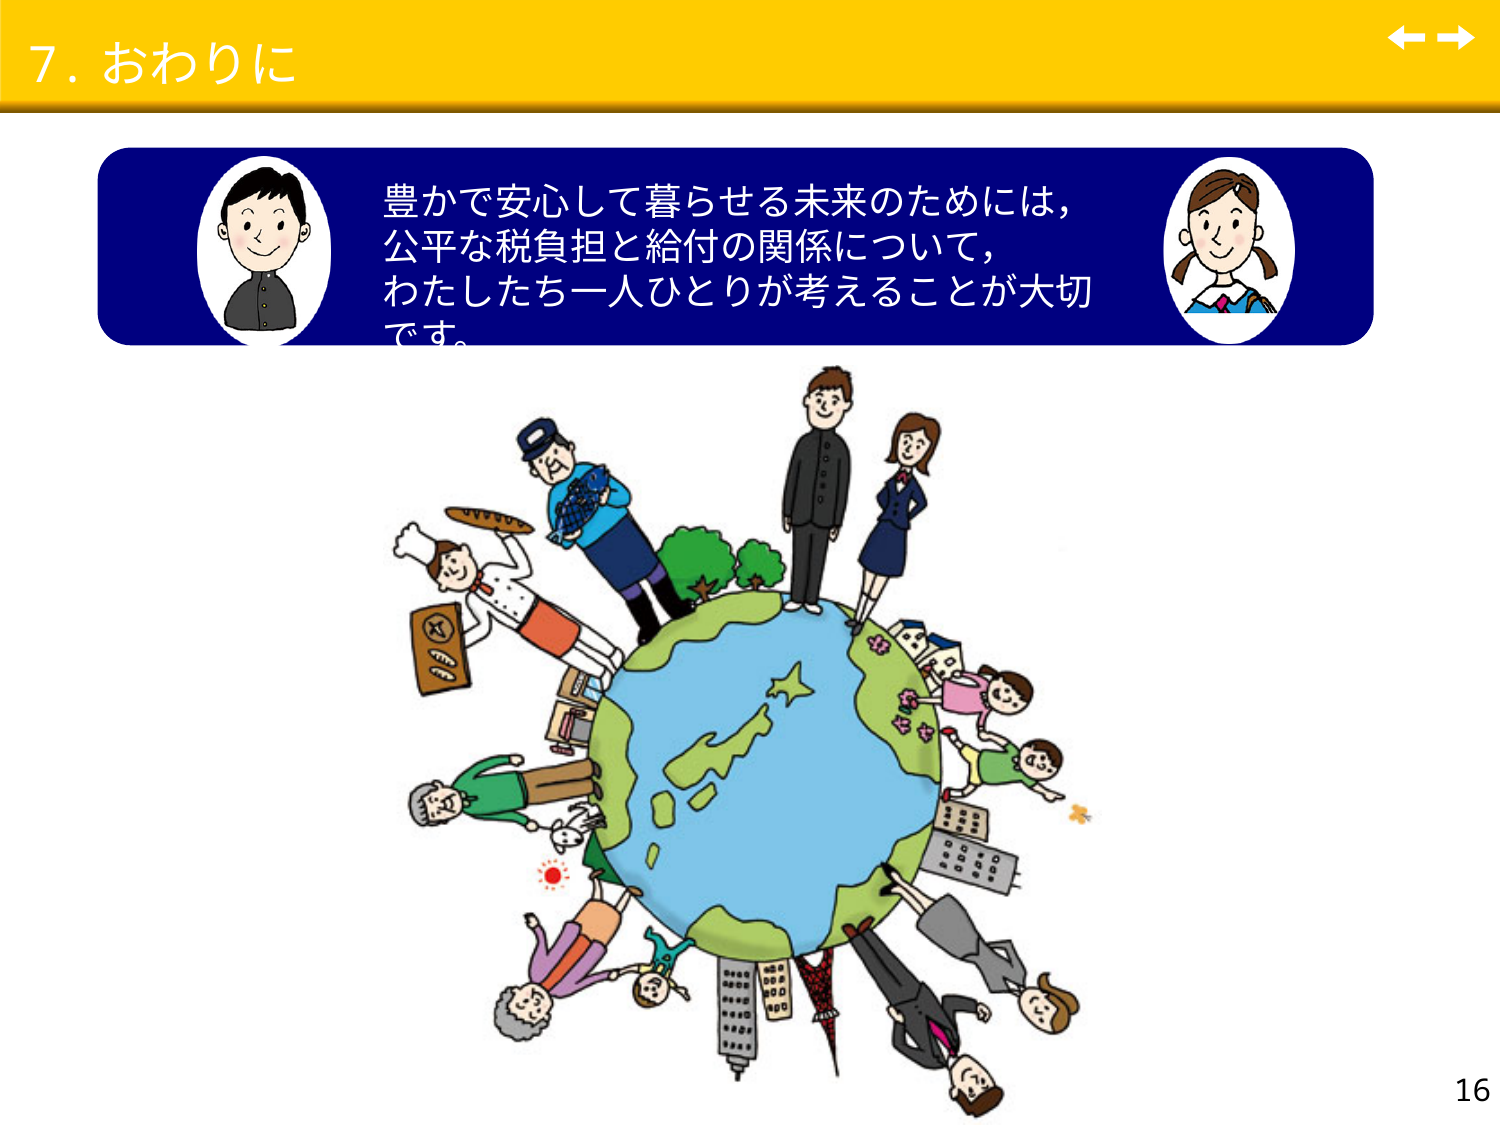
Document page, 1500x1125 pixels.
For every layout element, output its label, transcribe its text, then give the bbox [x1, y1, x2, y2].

picture [1160, 154, 1296, 346]
text_box [97, 147, 1374, 346]
picture [383, 365, 1102, 1125]
text_box 豊かで安心して暮らせる未来のためには， 公平な税負担と給付の関係について， わたしたち一人ひとりが考えることが大切です。 [367, 170, 1143, 365]
text_box 16 [1438, 1062, 1500, 1115]
picture [0, 0, 1500, 113]
picture [194, 151, 334, 354]
